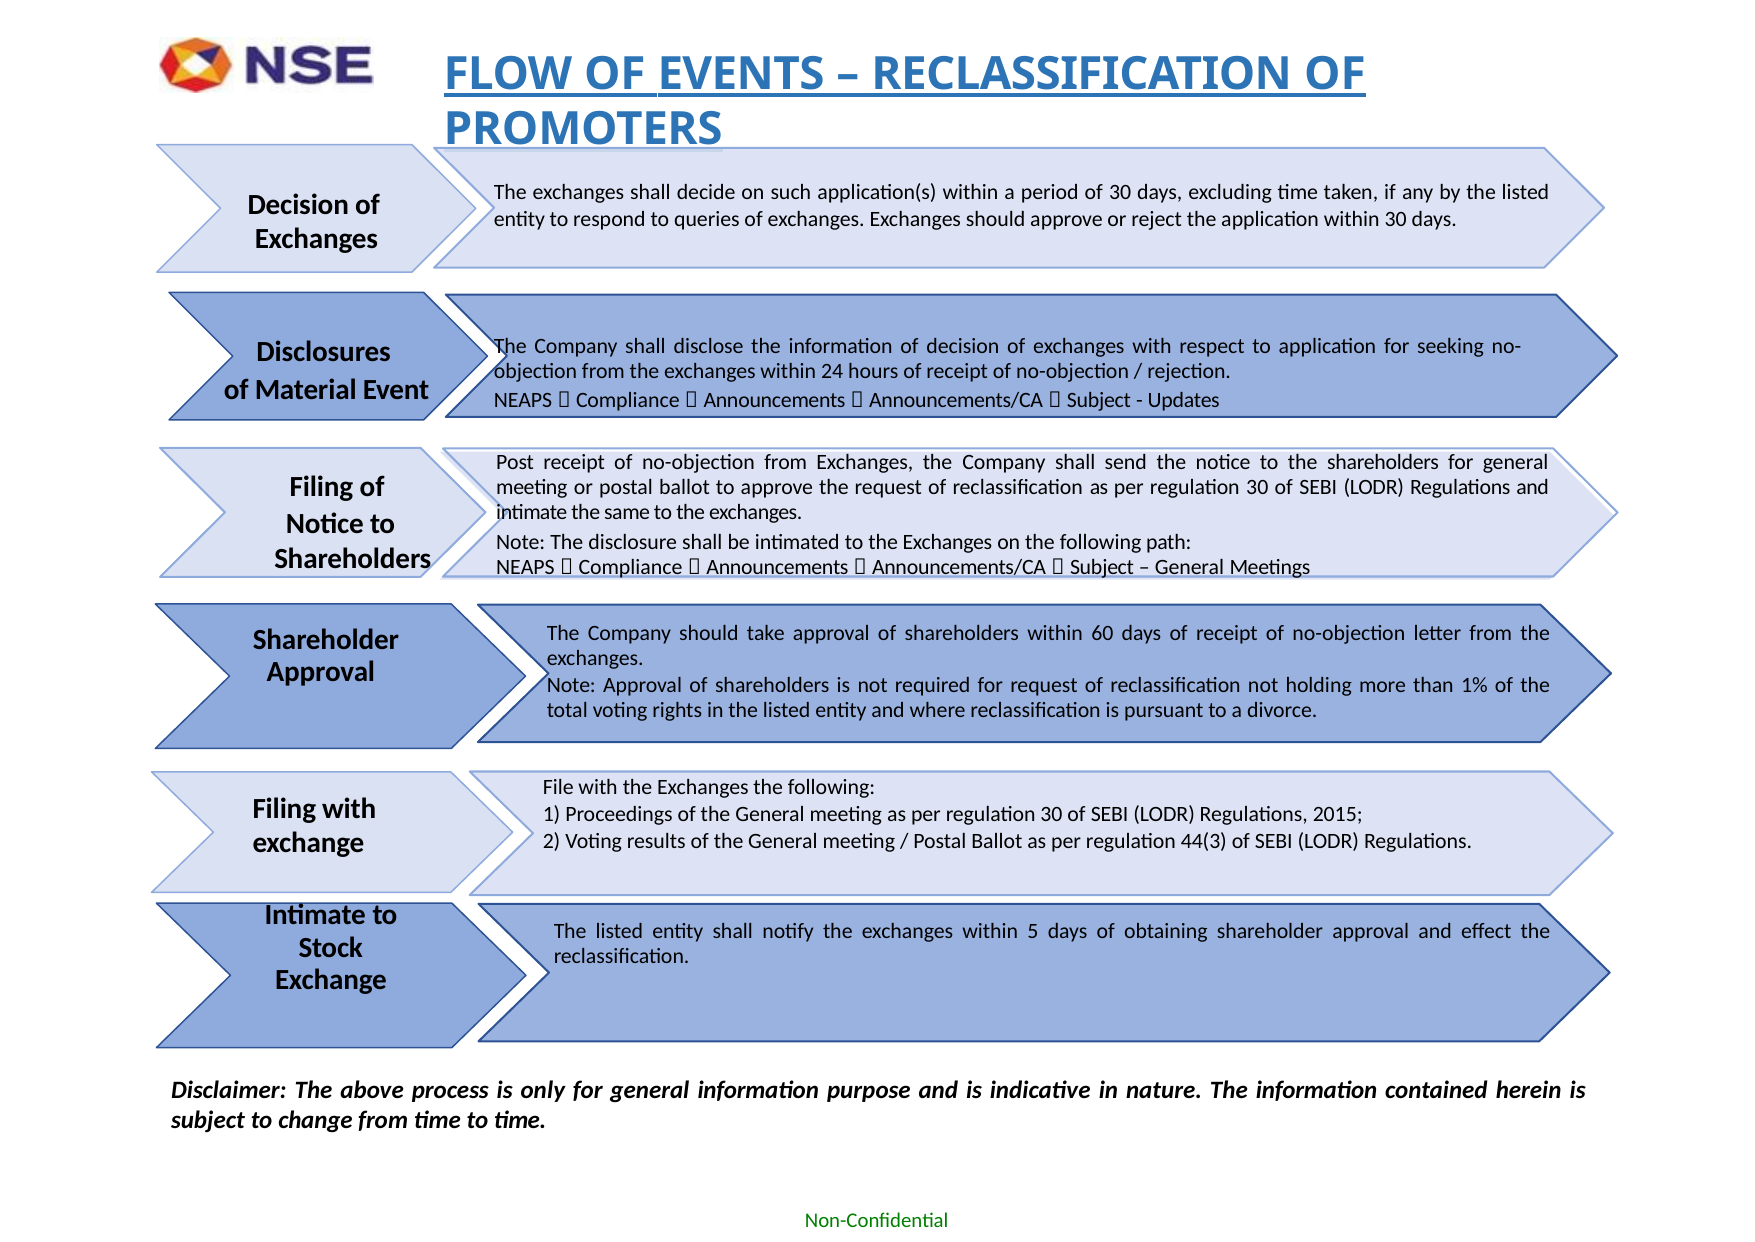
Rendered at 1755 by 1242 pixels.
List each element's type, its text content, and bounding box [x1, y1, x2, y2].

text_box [155, 902, 1611, 1049]
text_box Disclaimer: The above process is only for general information purpose and is indicative in nature. The information contained herein is subject to change from time to time. [154, 1065, 1602, 1141]
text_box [168, 291, 1619, 421]
title FLOW OF EVENTS – RECLASSIFICATION OF PROMOTERS [441, 41, 1447, 142]
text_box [154, 602, 1613, 750]
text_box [150, 770, 1615, 897]
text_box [159, 447, 1618, 580]
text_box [155, 143, 1606, 274]
picture [159, 37, 374, 93]
